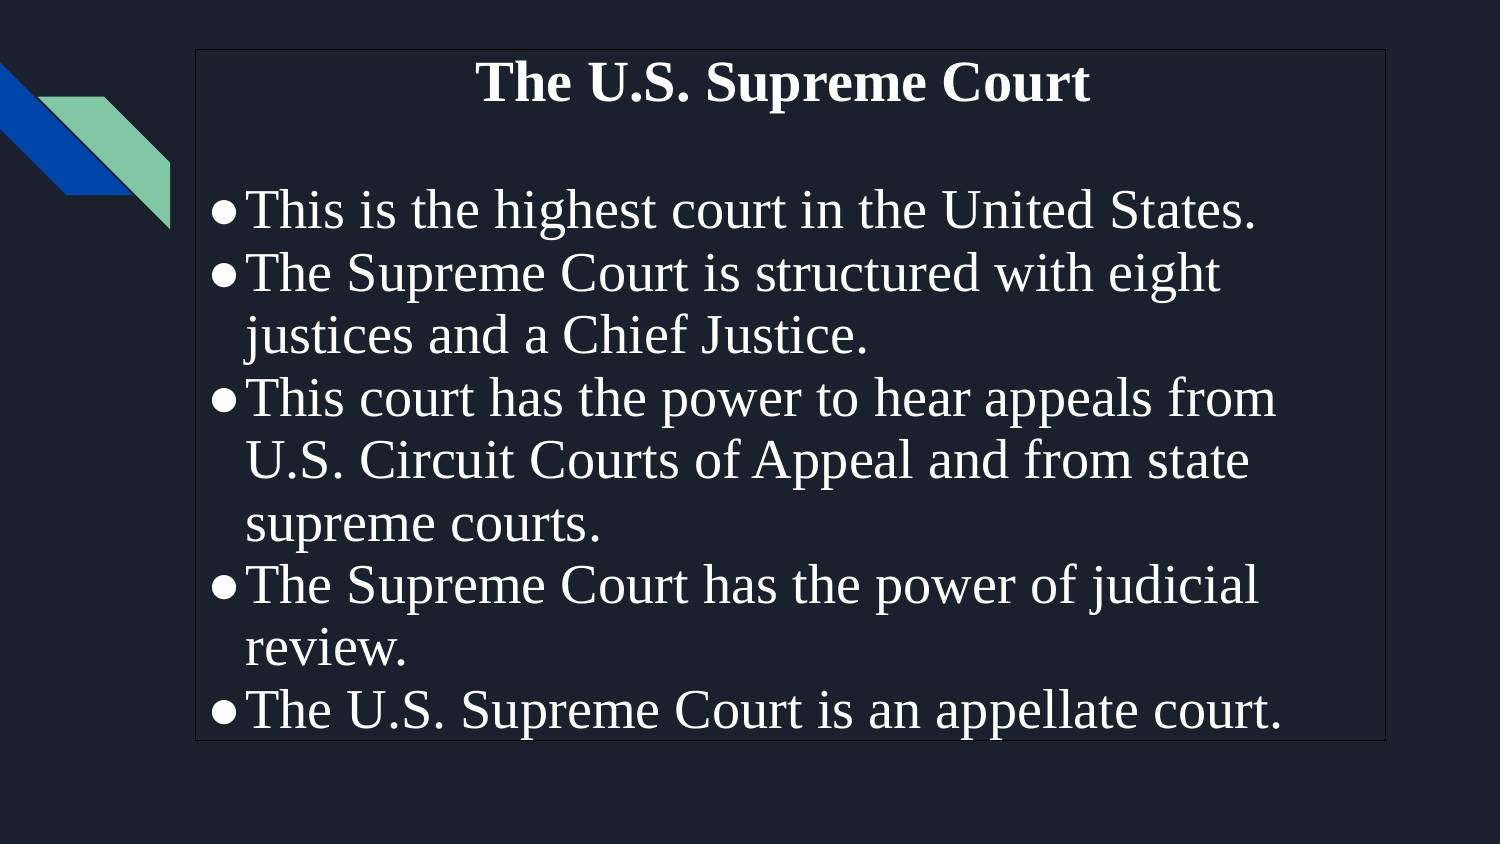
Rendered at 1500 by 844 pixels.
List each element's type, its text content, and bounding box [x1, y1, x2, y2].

table_header The U.S. Supreme Court This is the highest court in the United States. The Supreme Court is structured with eight justices and a Chief Justice. This court has the power to hear appeals from U.S. Circuit Courts of Appeal and from state supreme courts. The Supreme Court has the power of judicial review. The U.S. Supreme Court is an appellate court. [196, 50, 1385, 740]
